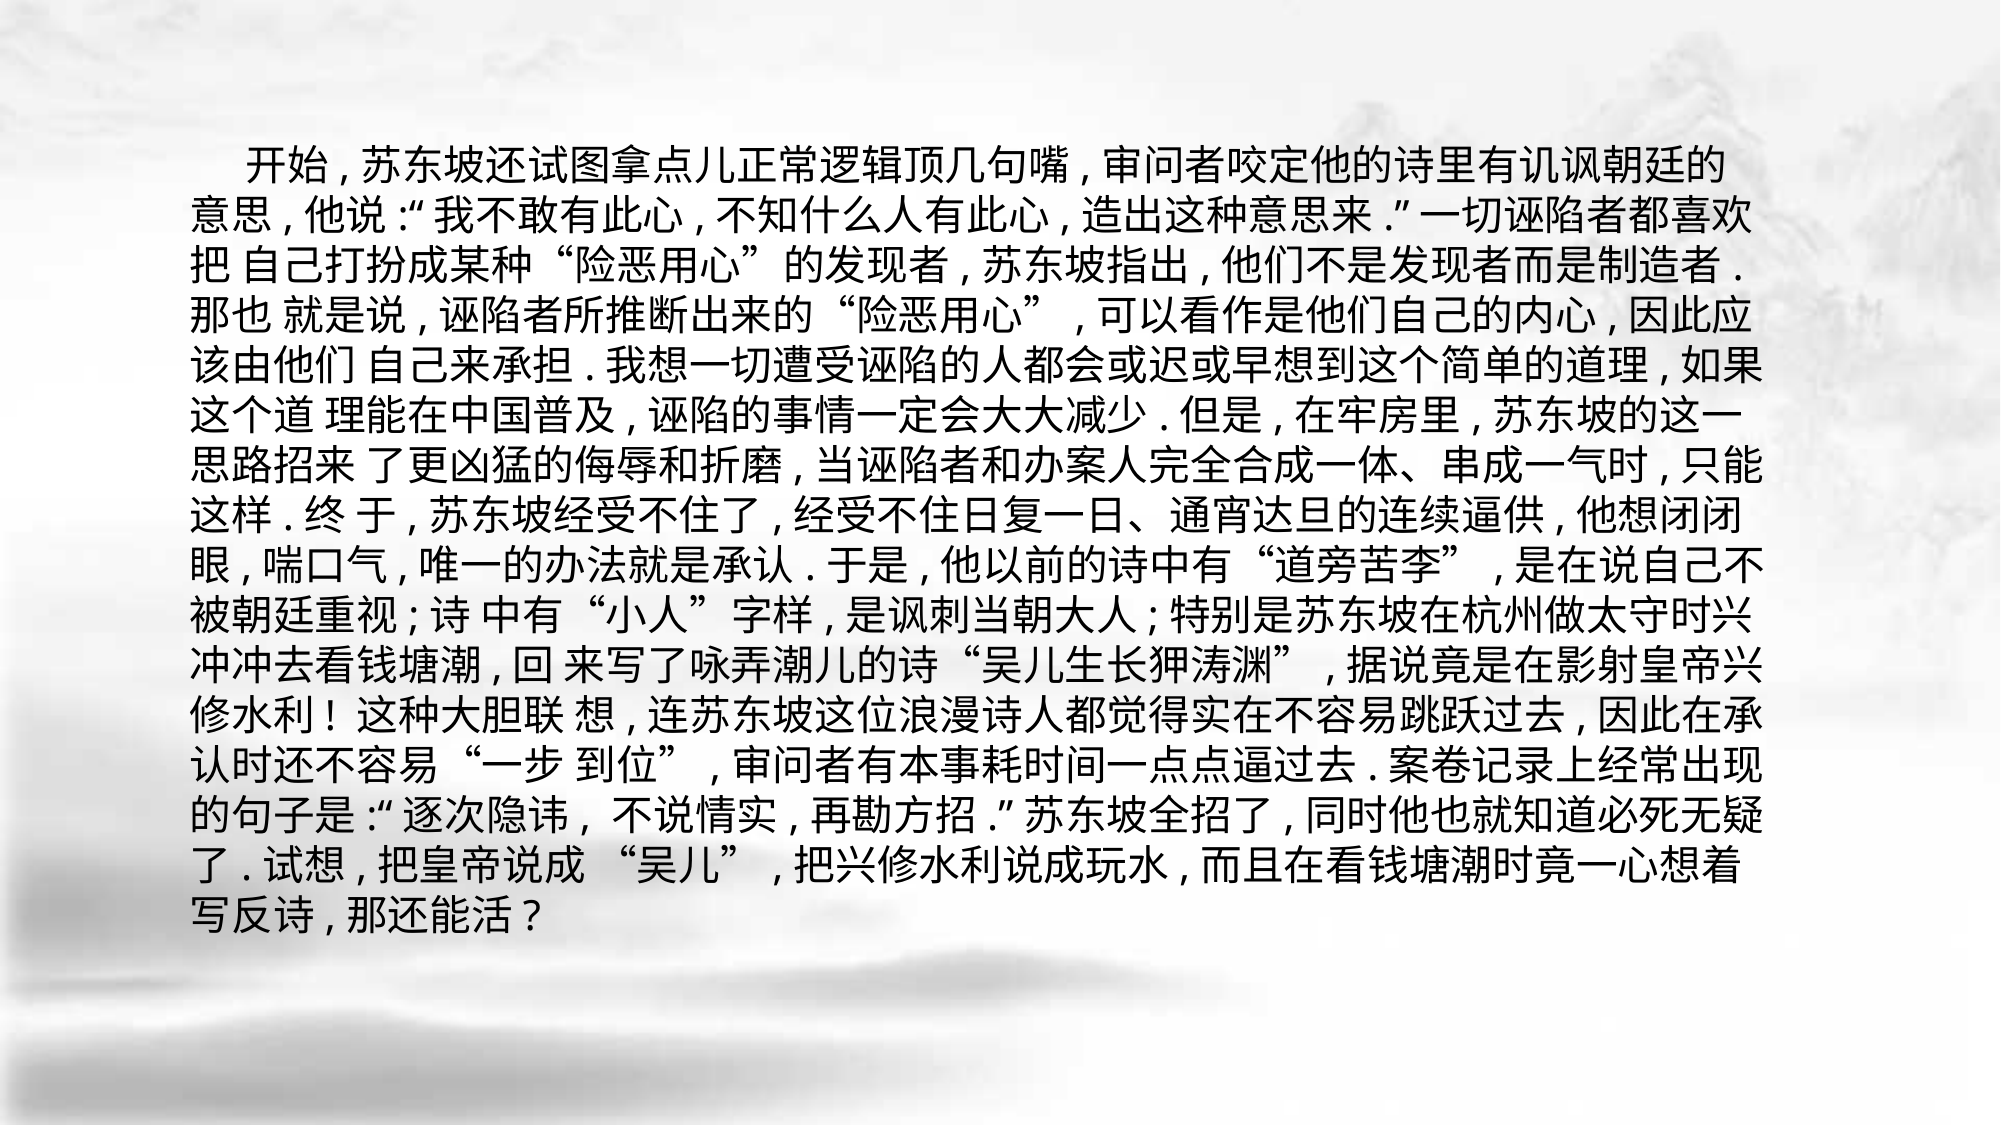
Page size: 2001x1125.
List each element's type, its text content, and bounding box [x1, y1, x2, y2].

picture [0, 0, 2001, 1125]
text_box 开始,苏东坡还试图拿点儿正常逻辑顶几句嘴,审问者咬定他的诗里有讥讽朝廷的 意思,他说:“我不敢有此心,不知什么人有此心,造出这种意思来.”一切诬陷者都喜欢把 自己打扮成某种“险恶用心”的发现者,苏东坡指出,他们不是发现者而是制造者.那也 就是说,诬陷者所推断出来的“险恶用心”,可以看作是他们自己的内心,因此应该由他们 自己来承担.我想一切遭受诬陷的人都会或迟或早想到这个简单的道理,如果这个道 理能在中国普及,诬陷的事情一定会大大减少.但是,在牢房里,苏东坡的这一思路招来 了更凶猛的侮辱和折磨,当诬陷者和办案人完全合成一体、串成一气时,只能这样.终 于,苏东坡经受不住了,经受不住日复一日、通宵达旦的连续逼供,他想闭闭眼,喘口气,唯一的办法就是承认.于是,他以前的诗中有“道旁苦李”,是在说自己不被朝廷重视;诗 中有“小人”字样,是讽刺当朝大人;特别是苏东坡在杭州做太守时兴冲冲去看钱塘潮,回 来写了咏弄潮儿的诗“吴儿生长狎涛渊”,据说竟是在影射皇帝兴修水利! 这种大胆联 想,连苏东坡这位浪漫诗人都觉得实在不容易跳跃过去,因此在承认时还不容易“一步 到位”,审问者有本事耗时间一点点逼过去.案卷记录上经常出现的句子是:“逐次隐讳, 不说情实,再勘方招.”苏东坡全招了,同时他也就知道必死无疑了.试想,把皇帝说成 “吴儿”,把兴修水利说成玩水,而且在看钱塘潮时竟一心想着写反诗,那还能活? [174, 131, 1793, 947]
